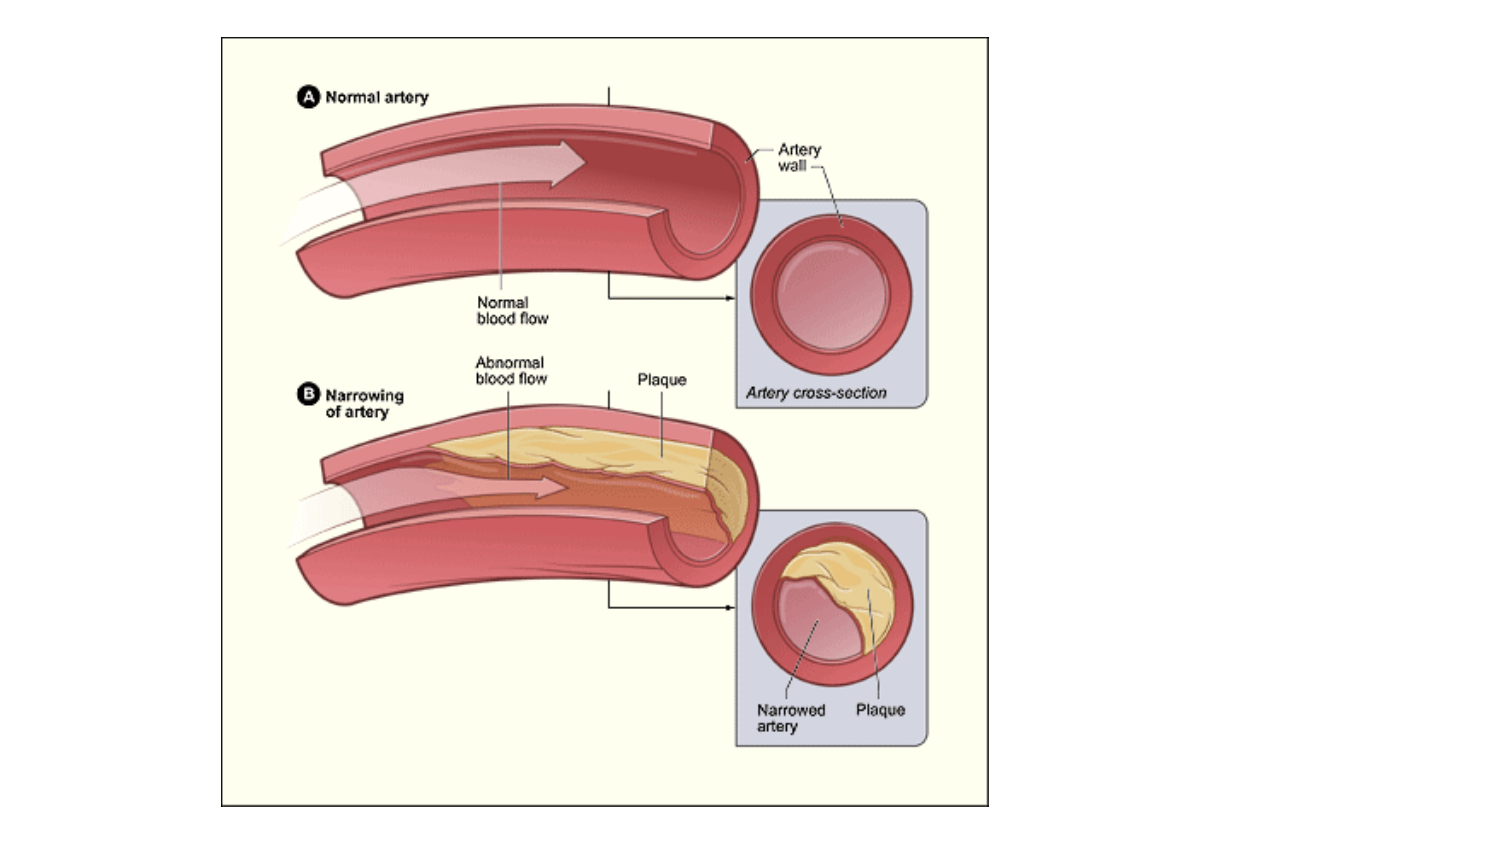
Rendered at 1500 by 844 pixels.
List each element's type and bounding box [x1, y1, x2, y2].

picture [221, 37, 989, 807]
